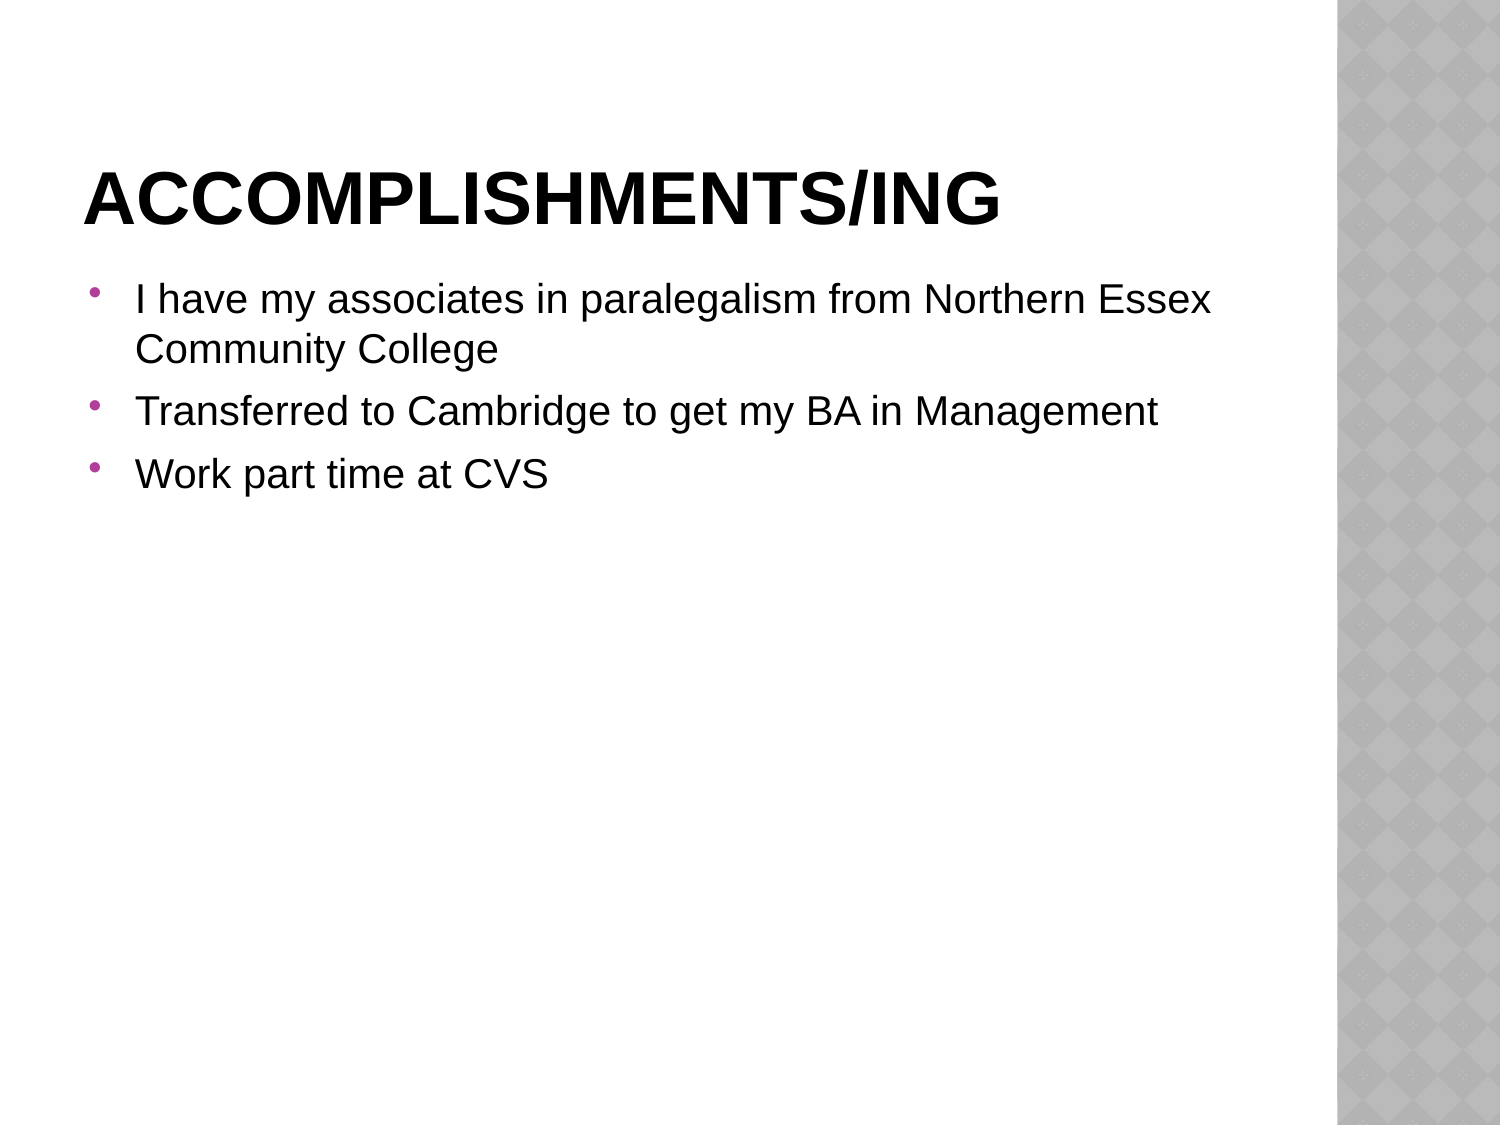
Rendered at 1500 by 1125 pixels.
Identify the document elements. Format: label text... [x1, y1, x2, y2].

title Accomplishments/ing [75, 52, 1263, 240]
list I have my associates in paralegalism from Northern Essex Community College Transferred to Cambridge to get my BA in Management Work part time at CVS [75, 264, 1263, 1059]
